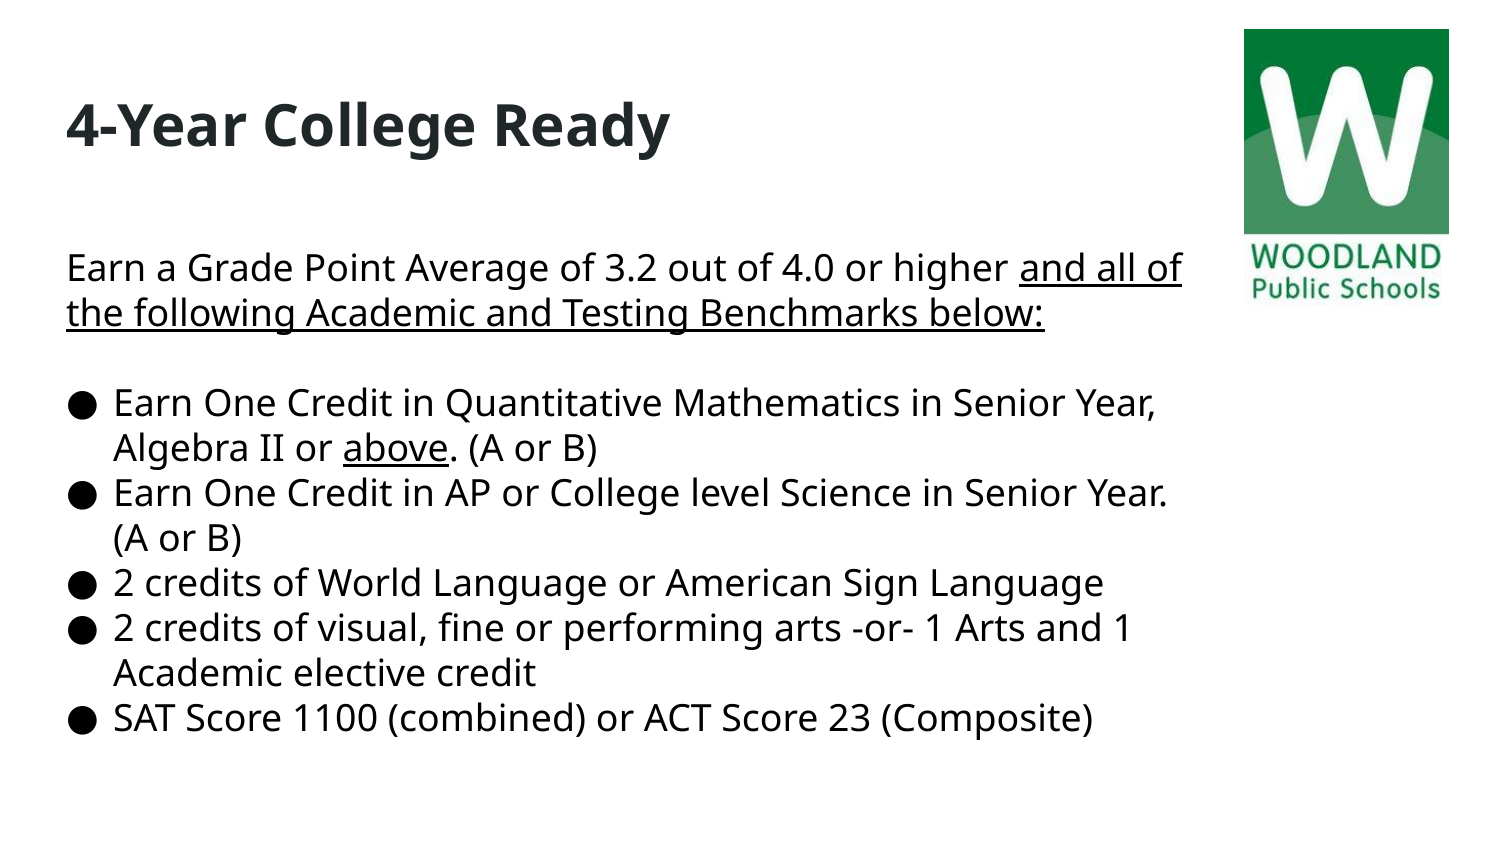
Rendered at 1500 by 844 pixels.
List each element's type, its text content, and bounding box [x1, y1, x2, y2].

picture [1243, 28, 1450, 306]
list Earn a Grade Point Average of 3.2 out of 4.0 or higher and all of the following Academic and Testing Benchmarks below: Earn One Credit in Quantitative Mathematics in Senior Year, Algebra II or above. (A or B) Earn One Credit in AP or College level Science in Senior Year. (A or B) 2 credits of World Language or American Sign Language 2 credits of visual, fine or performing arts -or- 1 Arts and 1 Academic elective credit SAT Score 1100 (combined) or ACT Score 23 (Composite) [51, 228, 1213, 749]
title 4-Year College Ready [51, 72, 1238, 167]
